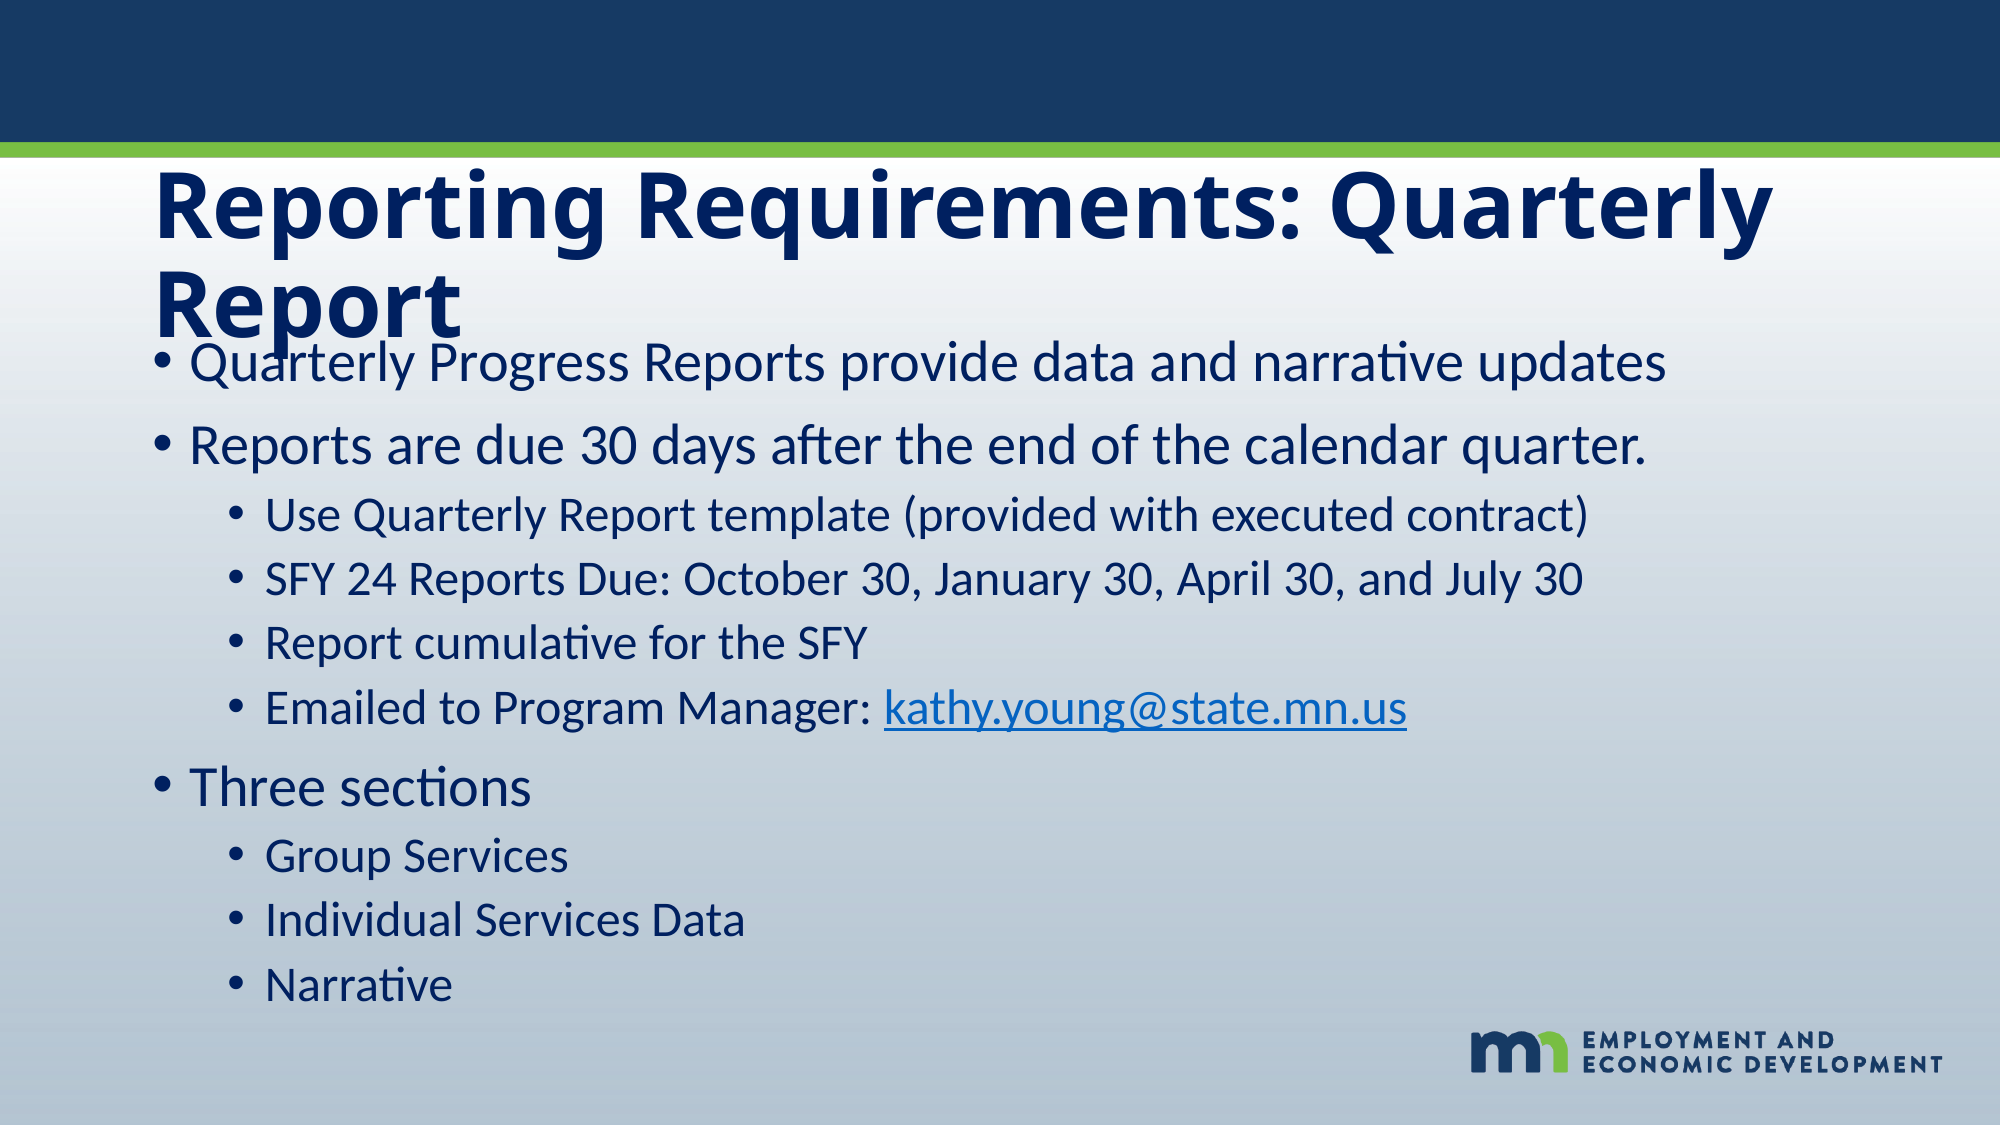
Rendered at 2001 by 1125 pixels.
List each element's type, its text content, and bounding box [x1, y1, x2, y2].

text_box Reporting Requirements: Quarterly Report [137, 149, 1863, 323]
text_box Quarterly Progress Reports provide data and narrative updates Reports are due 30 days after the end of the calendar quarter. Use Quarterly Report template (provided with executed contract) SFY 24 Reports Due: October 30, January 30, April 30, and July 30 Report cumulative for the SFY Emailed to Program Manager: kathy.young@state.mn.us Three sections Group Services Individual Services Data Narrative [137, 323, 1863, 1072]
picture [0, 0, 2000, 1125]
